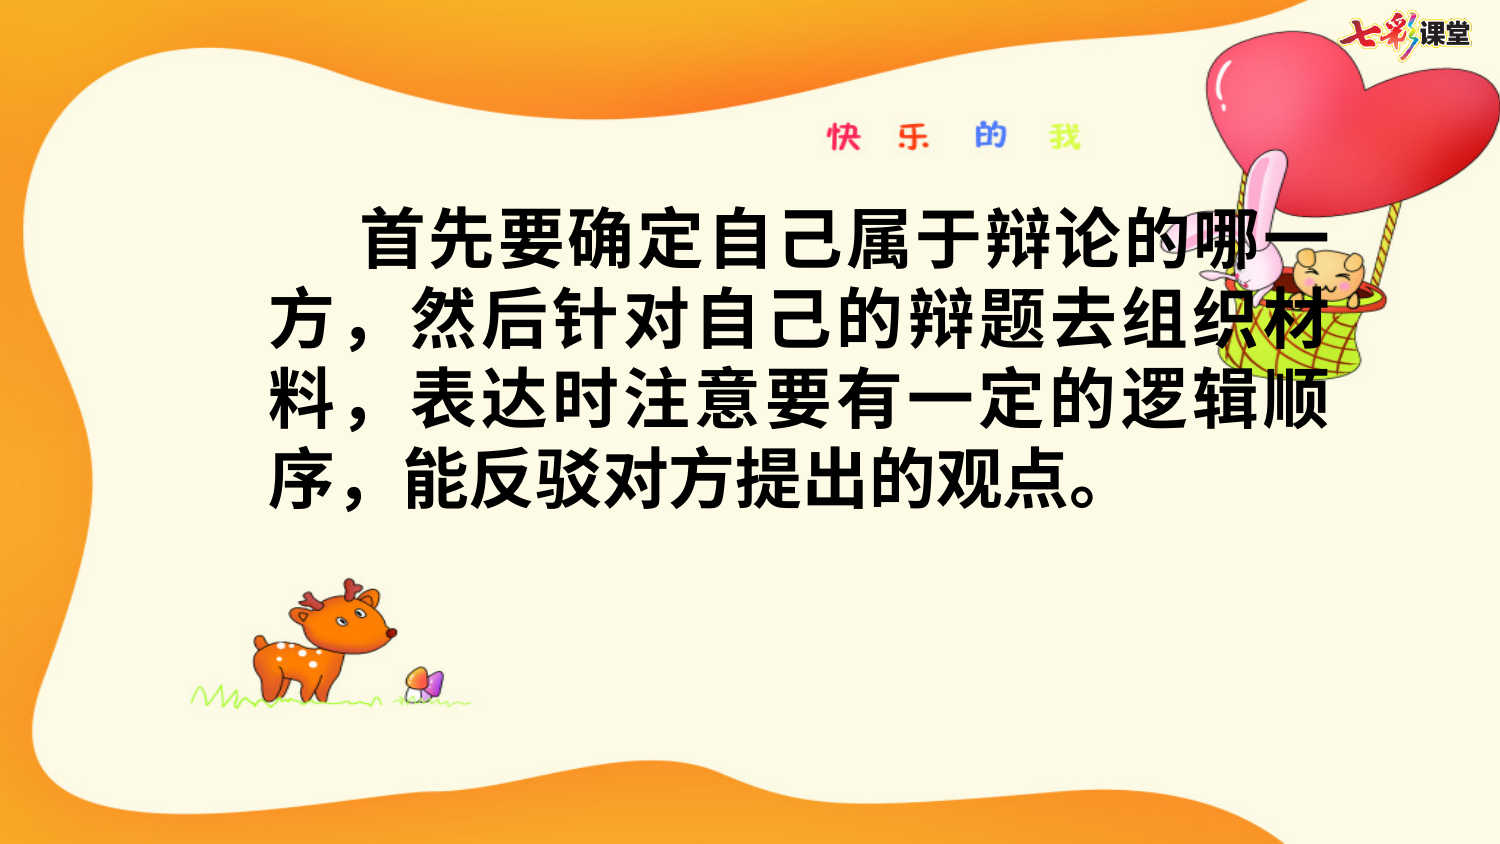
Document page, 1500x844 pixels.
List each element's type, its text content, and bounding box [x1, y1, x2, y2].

text_box 首先要确定自己属于辩论的哪一方，然后针对自己的辩题去组织材料，表达时注意要有一定的逻辑顺序，能反驳对方提出的观点。 [253, 189, 1345, 525]
picture [0, 0, 1500, 844]
